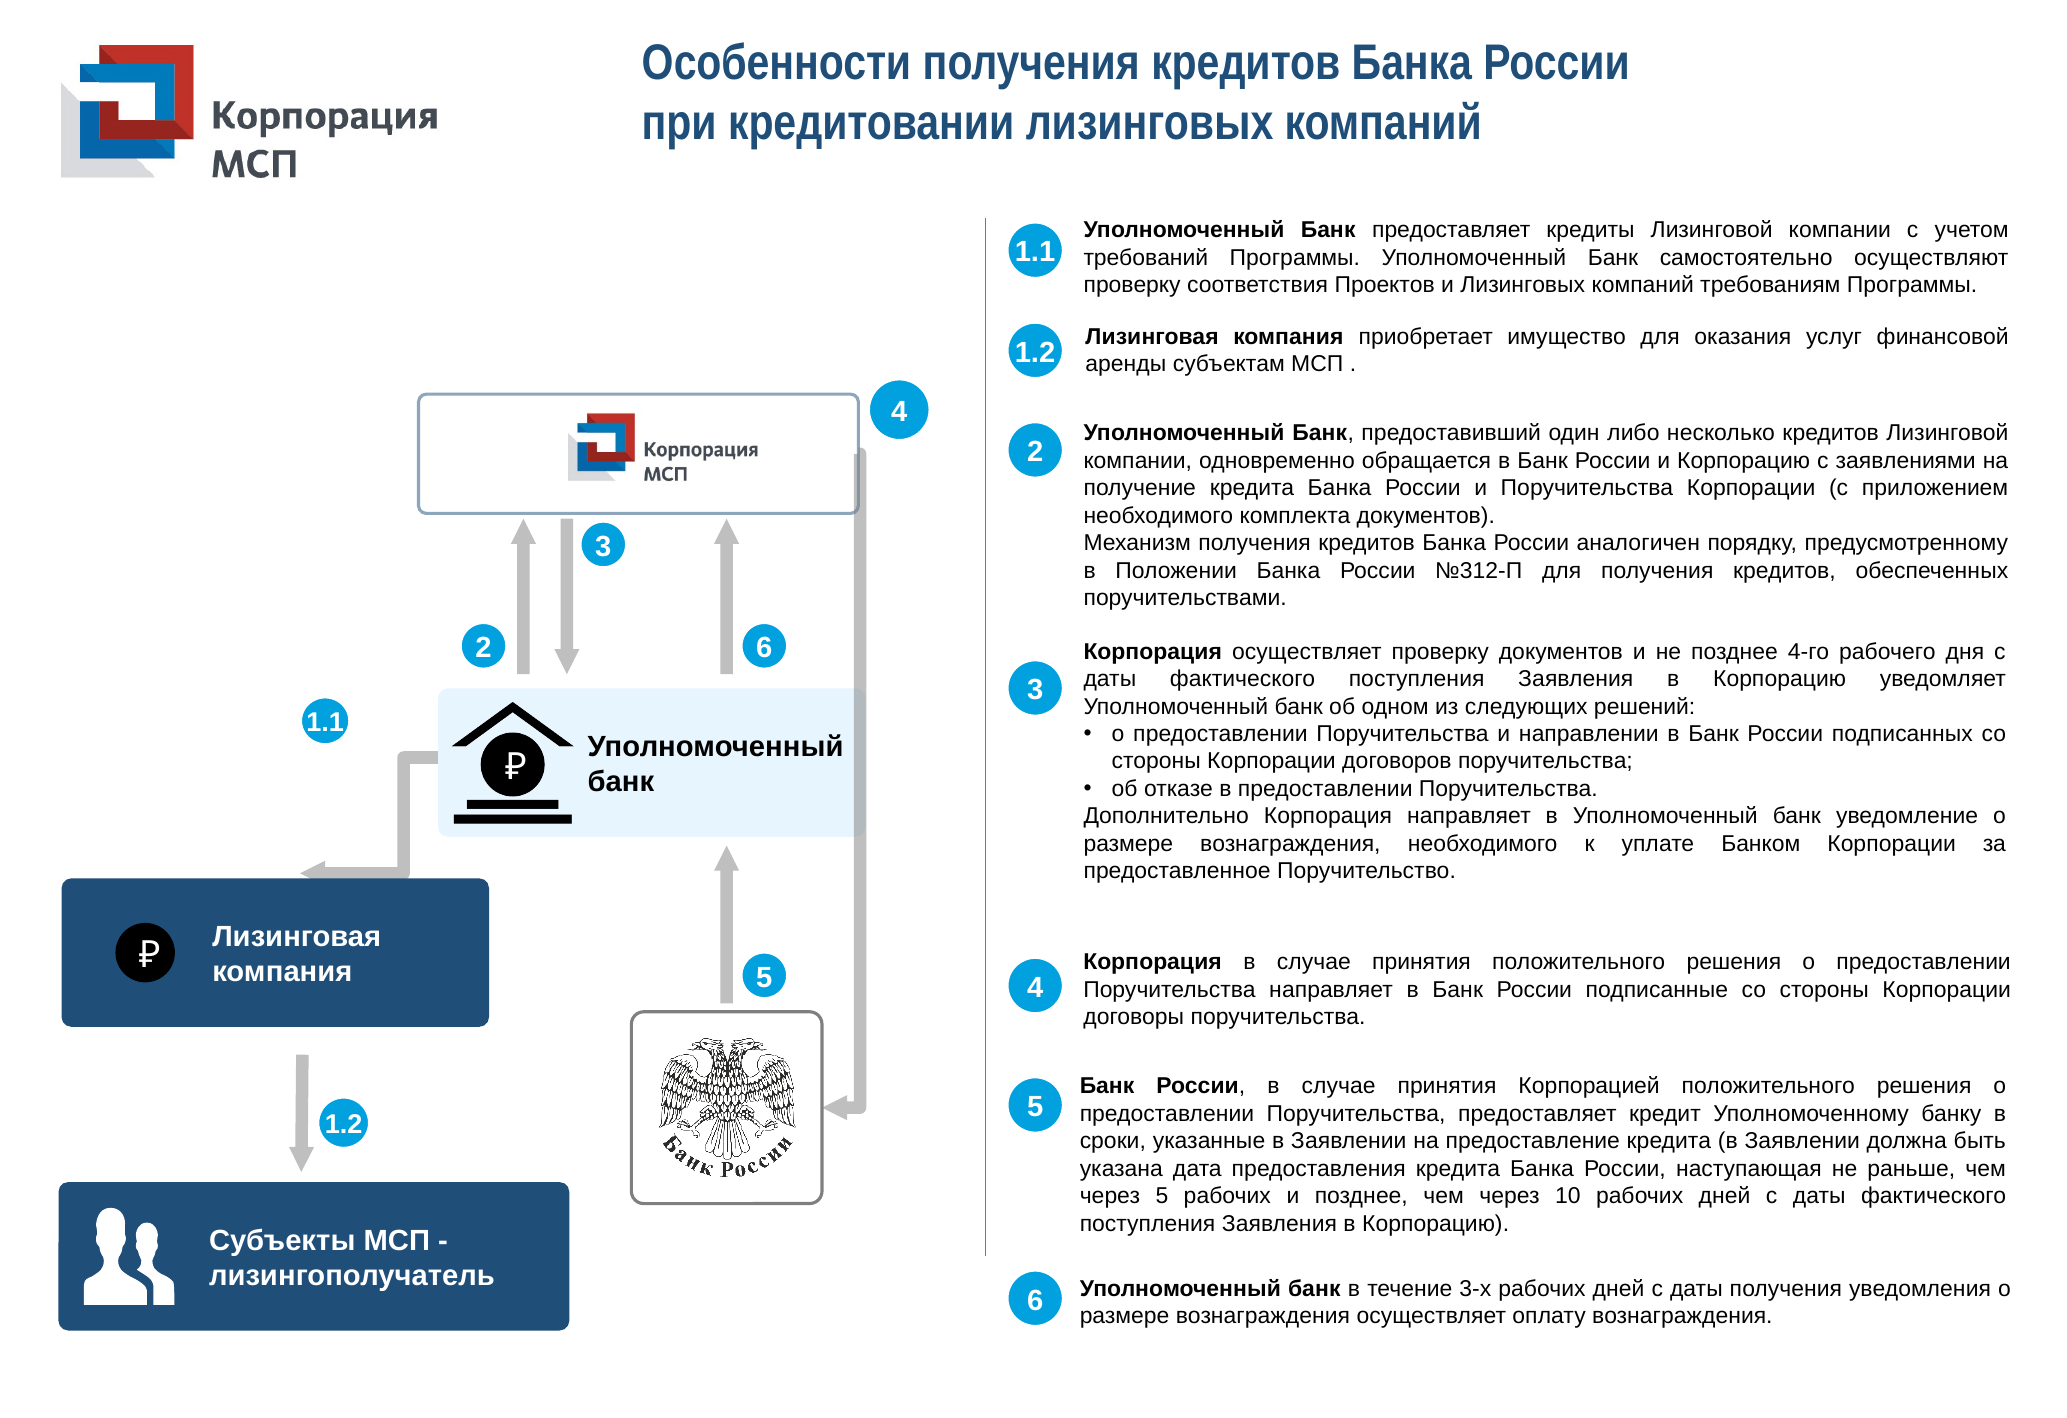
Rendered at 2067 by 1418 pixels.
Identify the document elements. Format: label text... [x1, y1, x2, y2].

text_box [1064, 207, 2027, 1337]
text_box 2 [1007, 422, 1059, 478]
text_box ₽ [113, 920, 178, 985]
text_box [58, 1181, 570, 1331]
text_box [299, 757, 508, 874]
text_box 1.2 [318, 1097, 370, 1148]
text_box Уполномоченный банк [620, 686, 816, 839]
title Особенности получения кредитов Банка России при кредитовании лизинговых компаний [626, 31, 2054, 147]
text_box 1.1 [301, 697, 350, 745]
text_box 1.1 [1007, 222, 1059, 278]
picture [544, 396, 771, 500]
text_box 6 [741, 623, 788, 669]
text_box 5 [741, 952, 788, 999]
text_box 2 [460, 623, 507, 658]
picture [16, 11, 463, 215]
text_box 3 [580, 521, 627, 568]
text_box 5 [1007, 1077, 1059, 1133]
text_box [410, 660, 615, 865]
text_box 4 [868, 379, 930, 441]
text_box Лизинговая компания [59, 876, 492, 1029]
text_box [631, 1011, 823, 1204]
text_box 1.2 [1007, 322, 1059, 379]
text_box 3 [1007, 660, 1059, 716]
text_box 4 [1007, 957, 1059, 1014]
text_box [416, 392, 861, 516]
text_box 6 [1007, 1270, 1059, 1326]
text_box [821, 453, 859, 1108]
